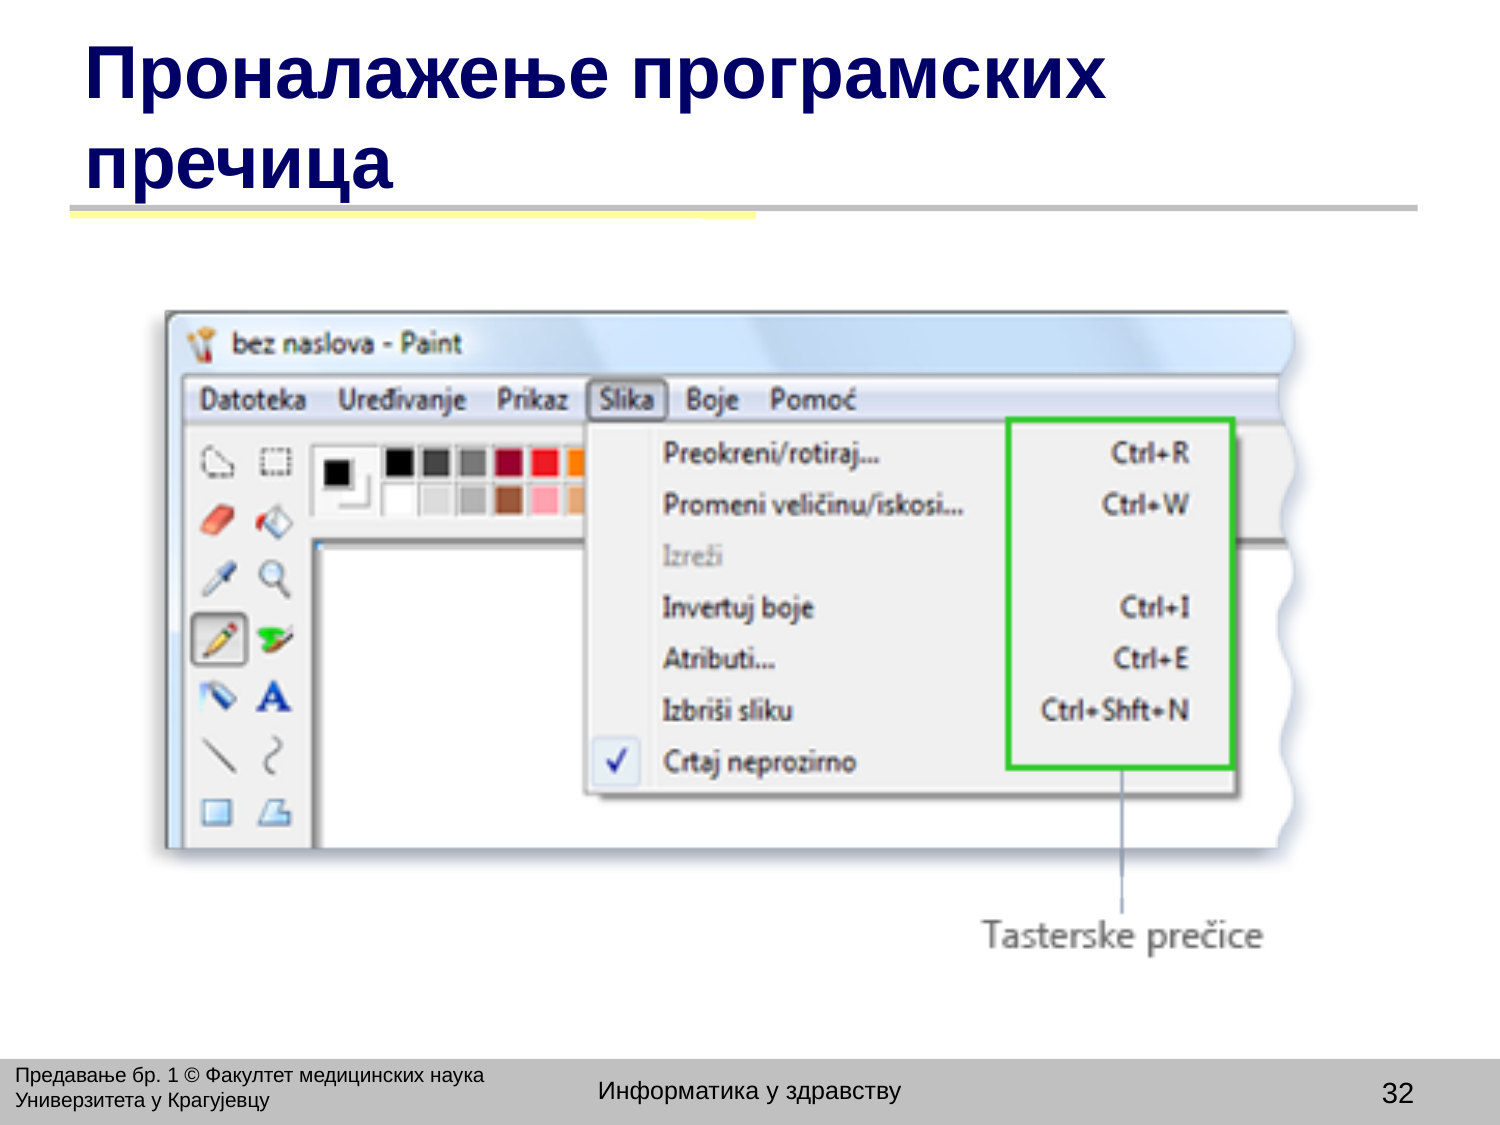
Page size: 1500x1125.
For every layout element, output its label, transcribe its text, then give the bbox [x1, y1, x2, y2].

title Проналажење програмских пречица [69, 19, 1426, 208]
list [126, 258, 1361, 1006]
footer Информатика у здравству [512, 1066, 988, 1125]
slide_number 32 [1079, 1066, 1430, 1125]
slide_number Предавање бр. 1 © Факултет медицинских наука Универзитета у Крагујевцу [0, 1053, 599, 1108]
